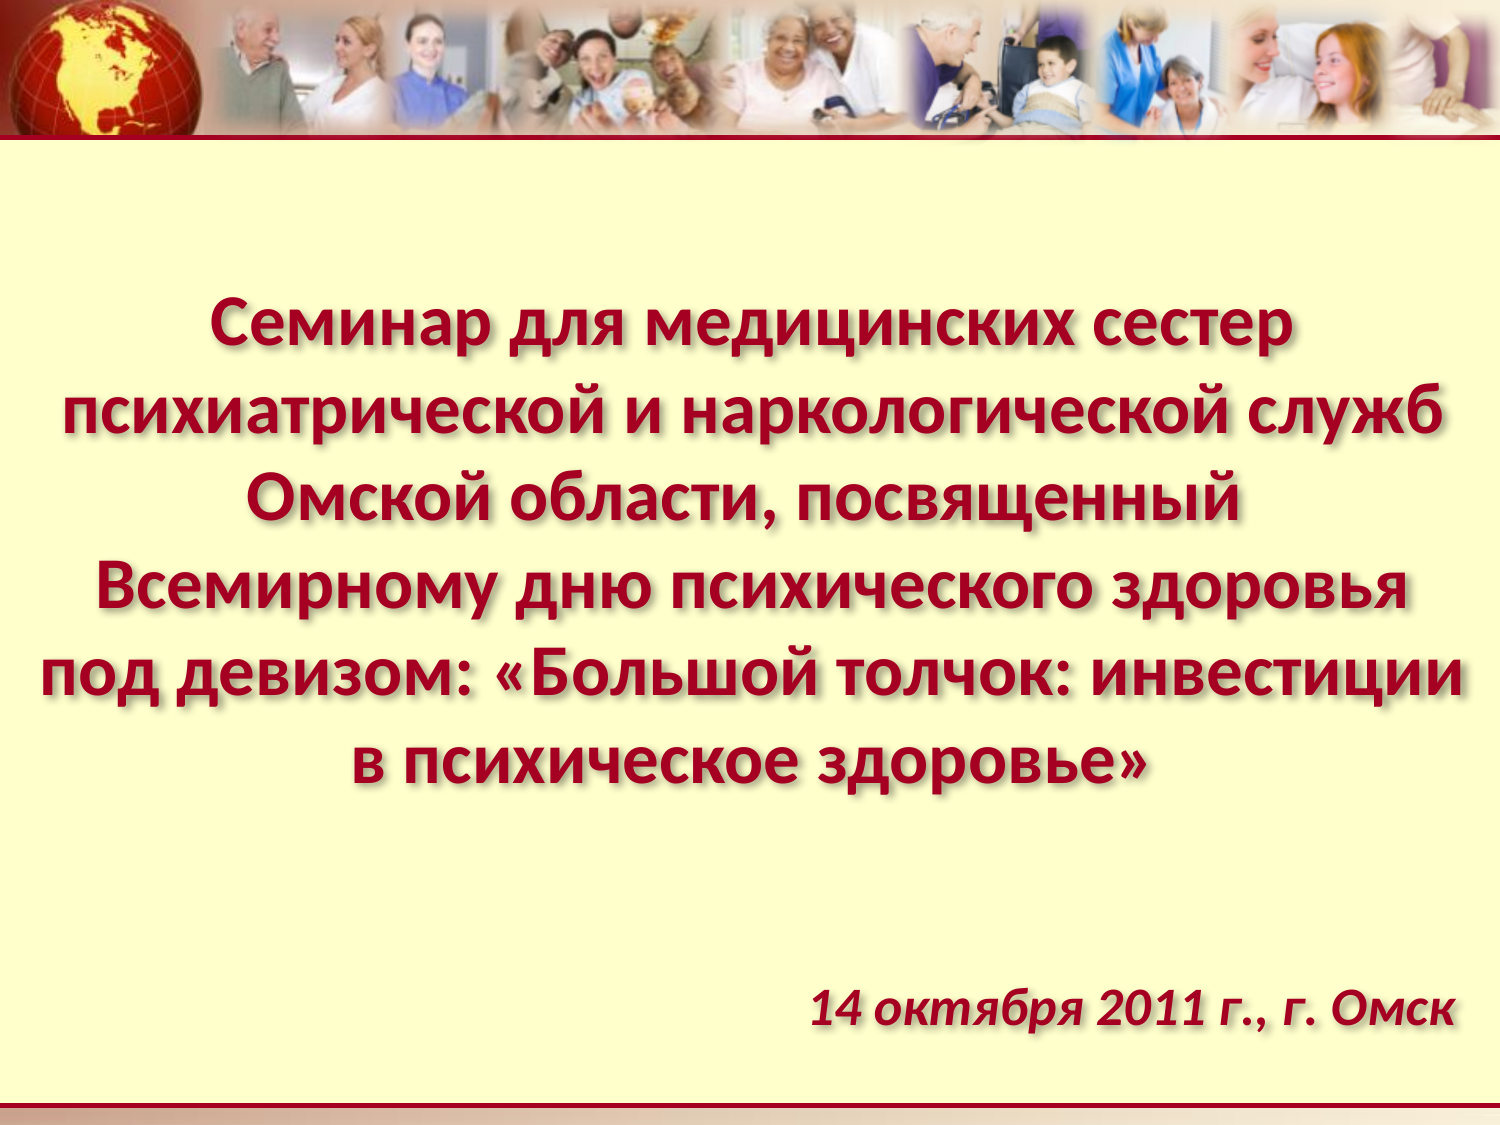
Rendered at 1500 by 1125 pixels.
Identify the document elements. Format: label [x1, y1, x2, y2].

text_box [0, 0, 1500, 1125]
